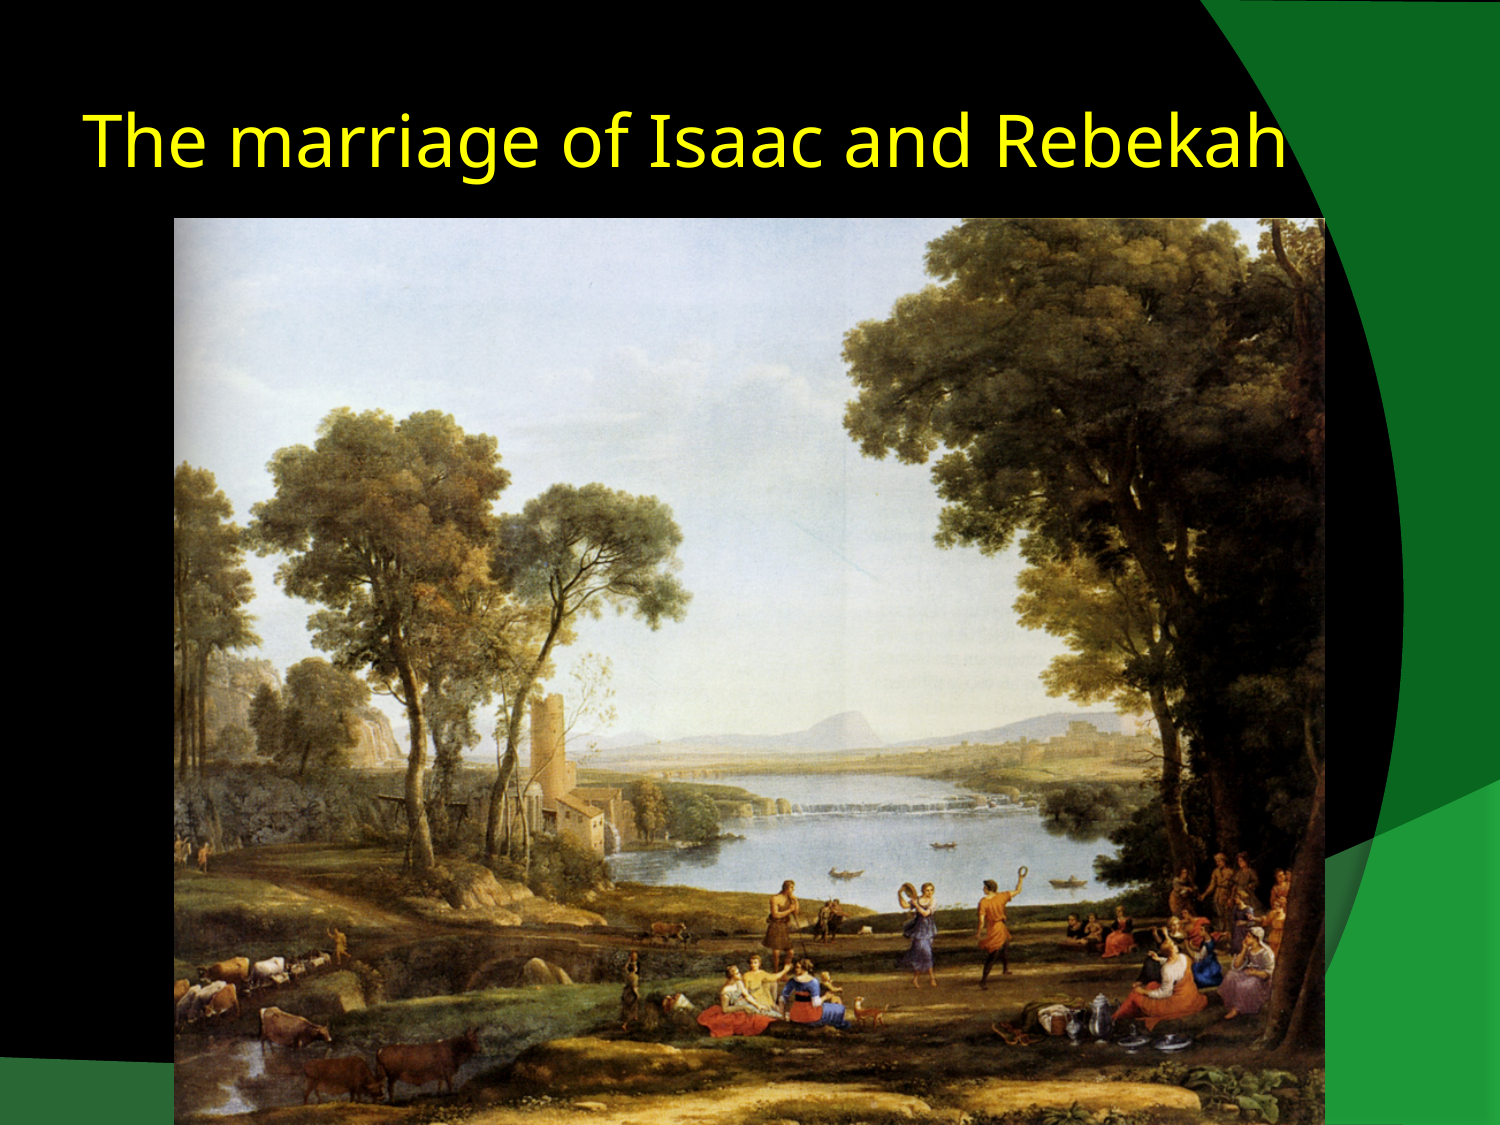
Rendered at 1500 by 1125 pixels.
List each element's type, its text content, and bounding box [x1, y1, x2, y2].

picture [174, 218, 1326, 1125]
title The marriage of Isaac and Rebekah [75, 45, 1300, 233]
